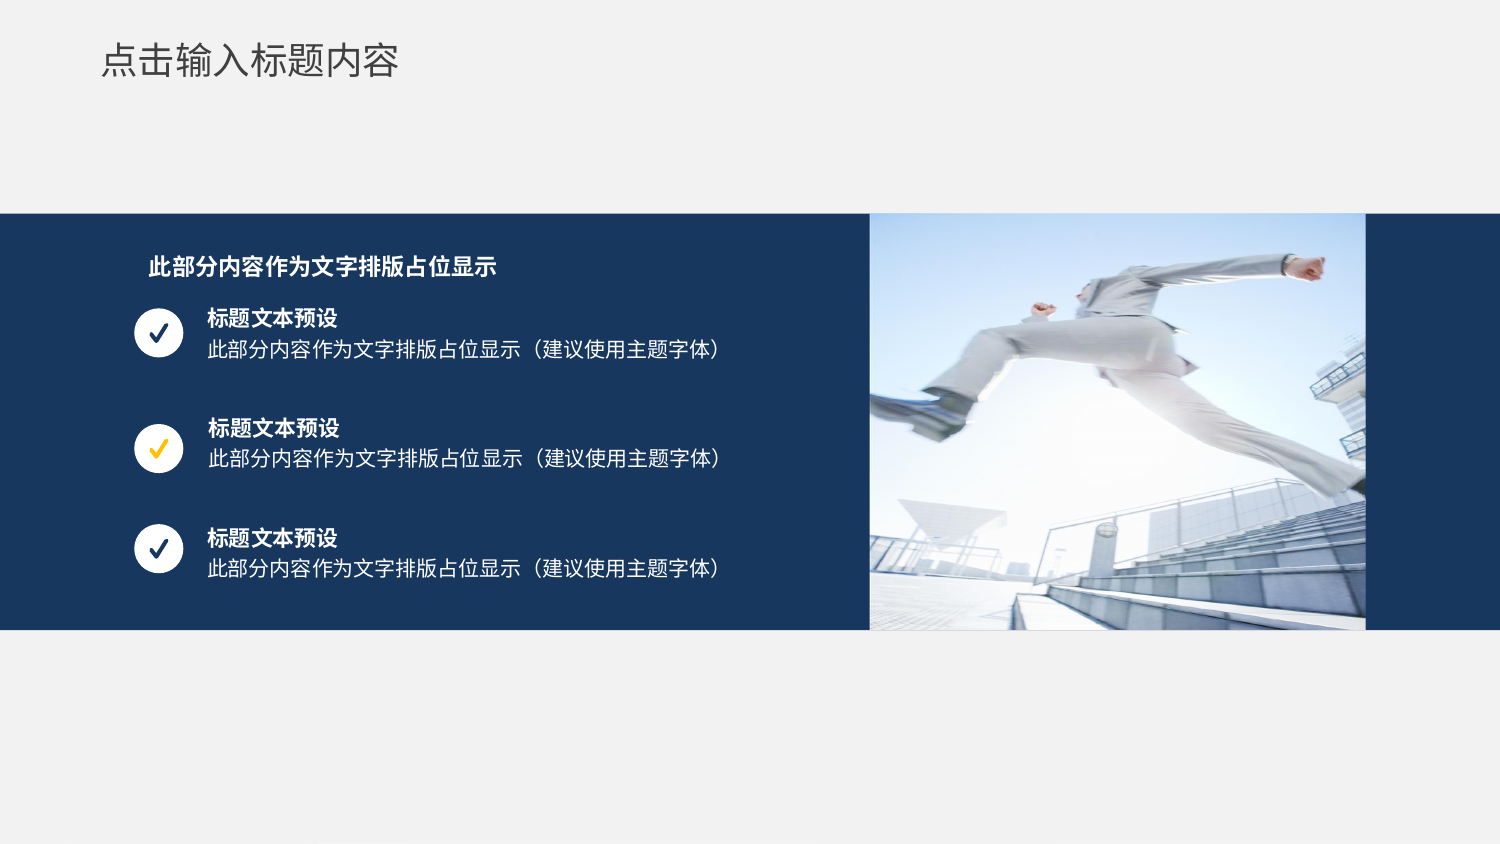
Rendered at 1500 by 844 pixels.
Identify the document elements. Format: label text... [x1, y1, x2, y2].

text_box [1368, 212, 1500, 632]
text_box [0, 212, 867, 632]
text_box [133, 304, 769, 611]
text_box 此部分内容作为文字排版占位显示 [134, 239, 605, 289]
text_box [867, 212, 1368, 632]
text_box 点击输入标题内容 [100, 28, 450, 91]
